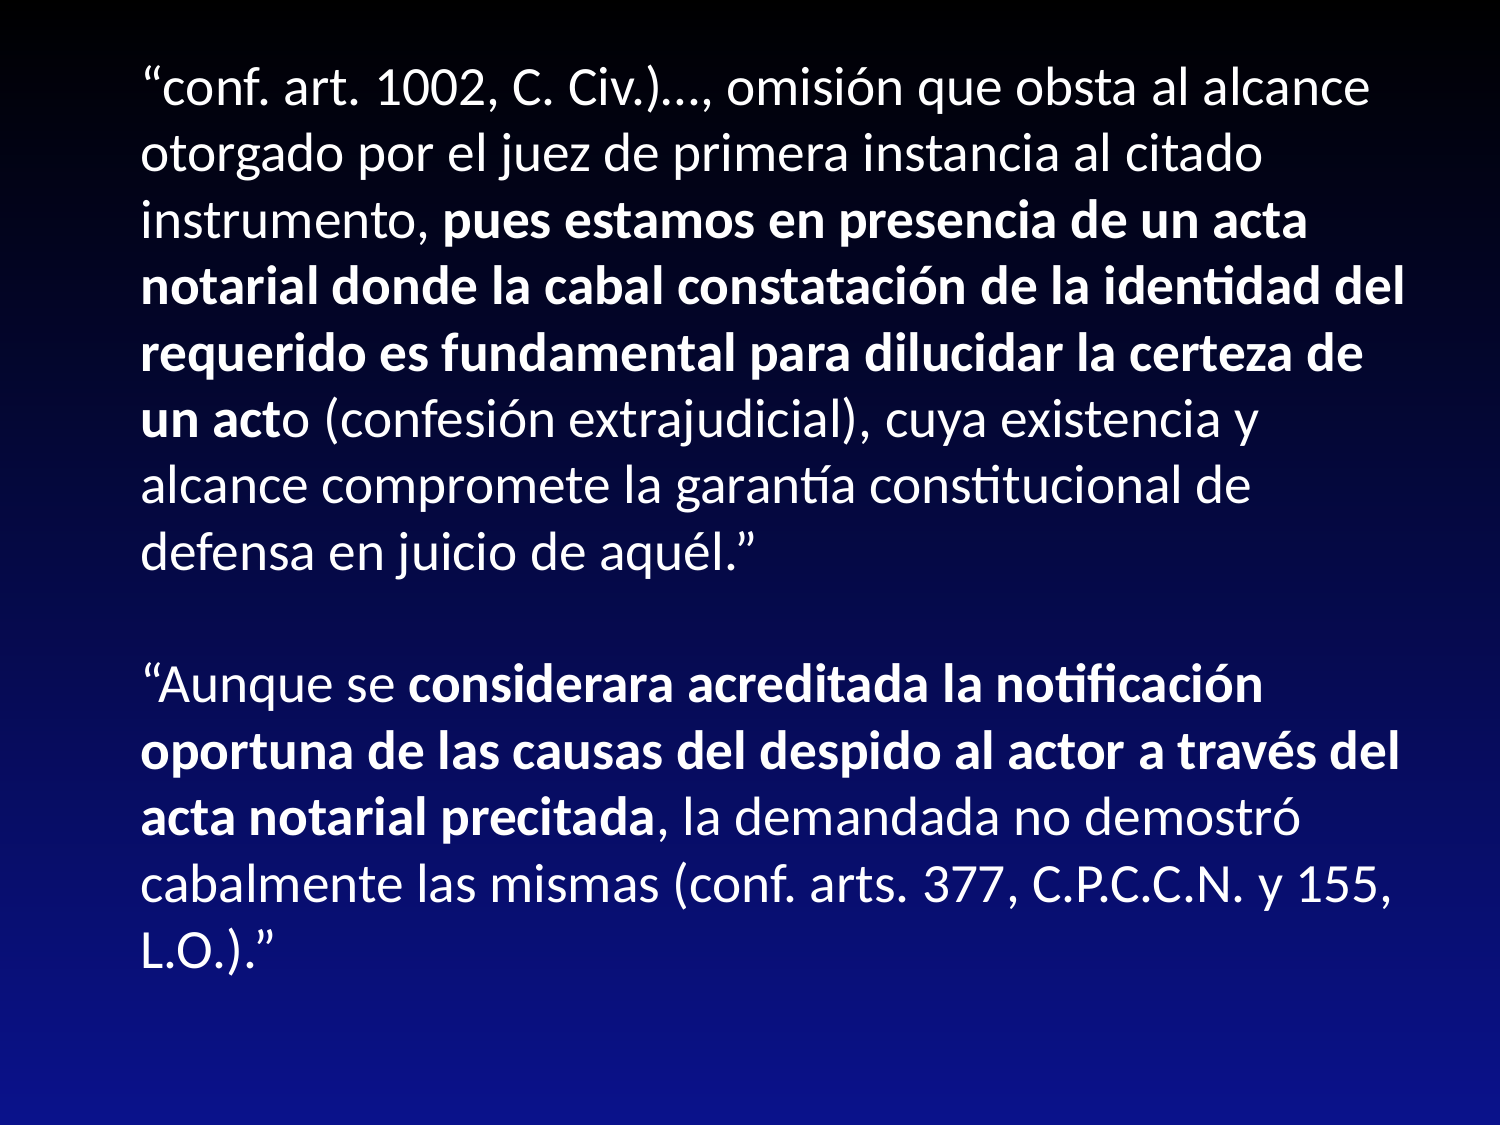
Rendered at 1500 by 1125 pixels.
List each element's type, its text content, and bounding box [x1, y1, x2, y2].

list “conf. art. 1002, C. Civ.)…, omisión que obsta al alcance otorgado por el juez de primera instancia al citado instrumento, pues estamos en presencia de un acta notarial donde la cabal constatación de la identidad del requerido es fundamental para dilucidar la certeza de un acto (confesión extrajudicial), cuya existencia y alcance compromete la garantía constitucional de defensa en juicio de aquél.” “Aunque se considerara acreditada la notificación oportuna de las causas del despido al actor a través del acta notarial precitada, la demandada no demostró cabalmente las mismas (conf. arts. 377, C.P.C.C.N. y 155, L.O.).” [74, 42, 1426, 1006]
